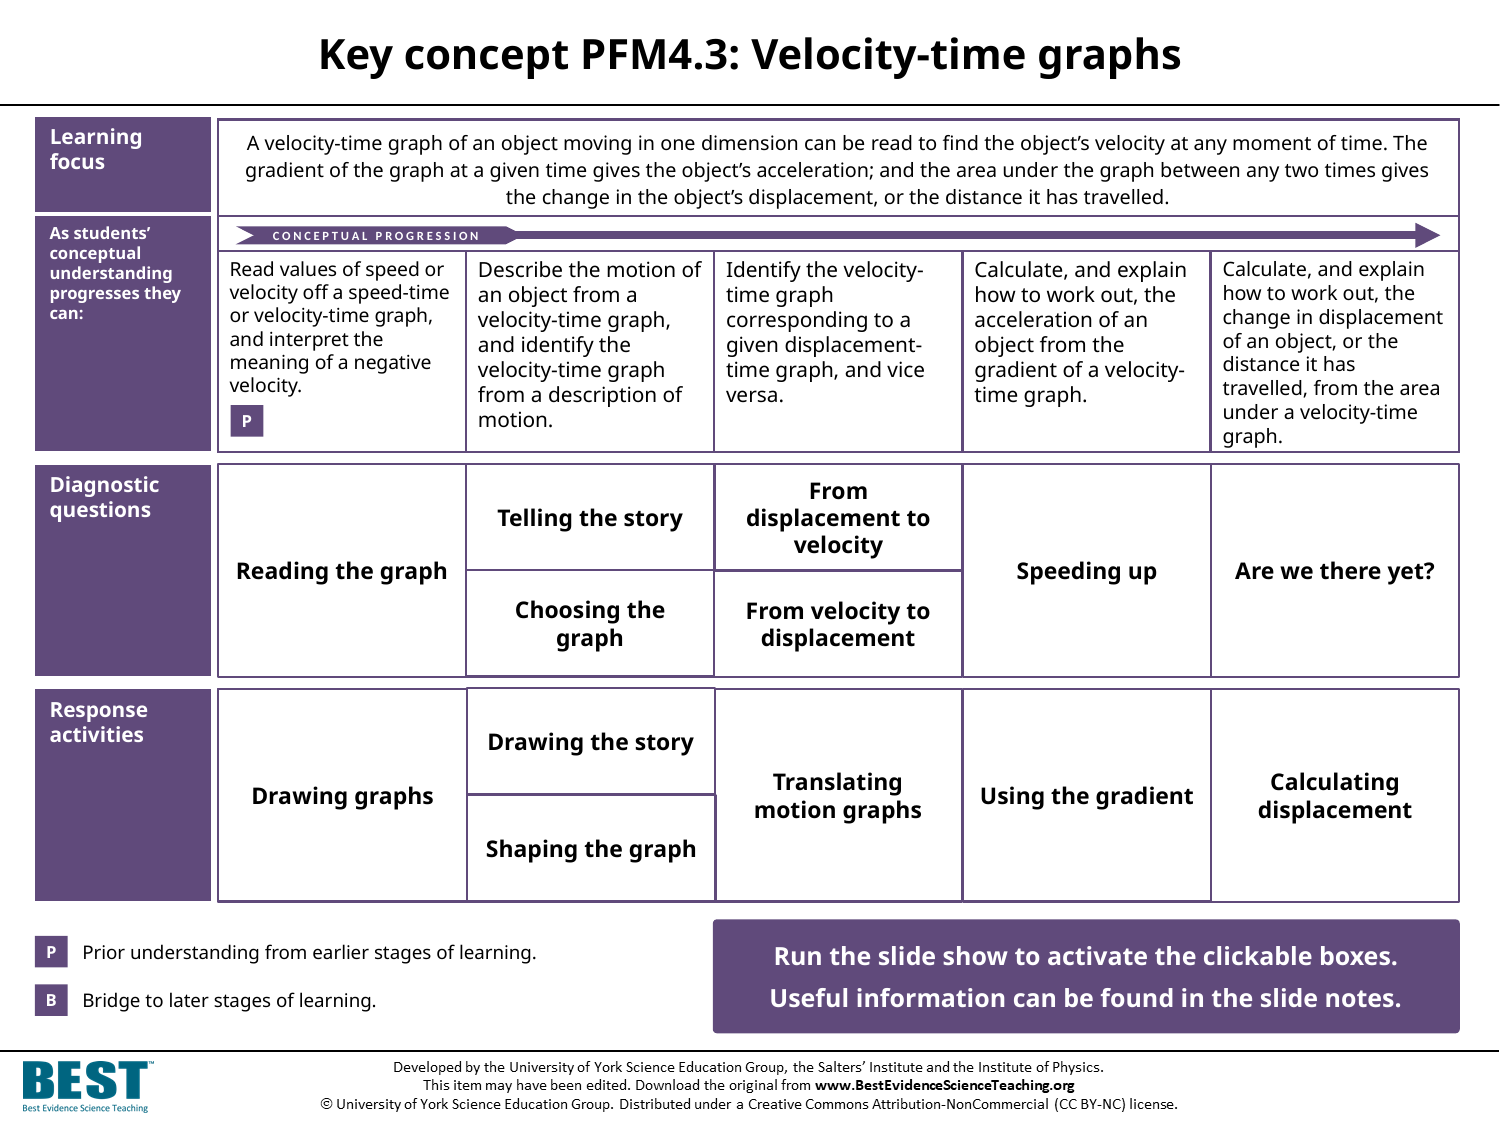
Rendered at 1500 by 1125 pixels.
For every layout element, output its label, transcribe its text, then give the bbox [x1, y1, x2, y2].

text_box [235, 226, 1441, 245]
text_box Key concept PFM4.3: Velocity-time graphs [0, 0, 1500, 104]
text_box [34, 933, 679, 1019]
picture [0, 104, 1500, 1123]
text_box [34, 116, 1460, 902]
